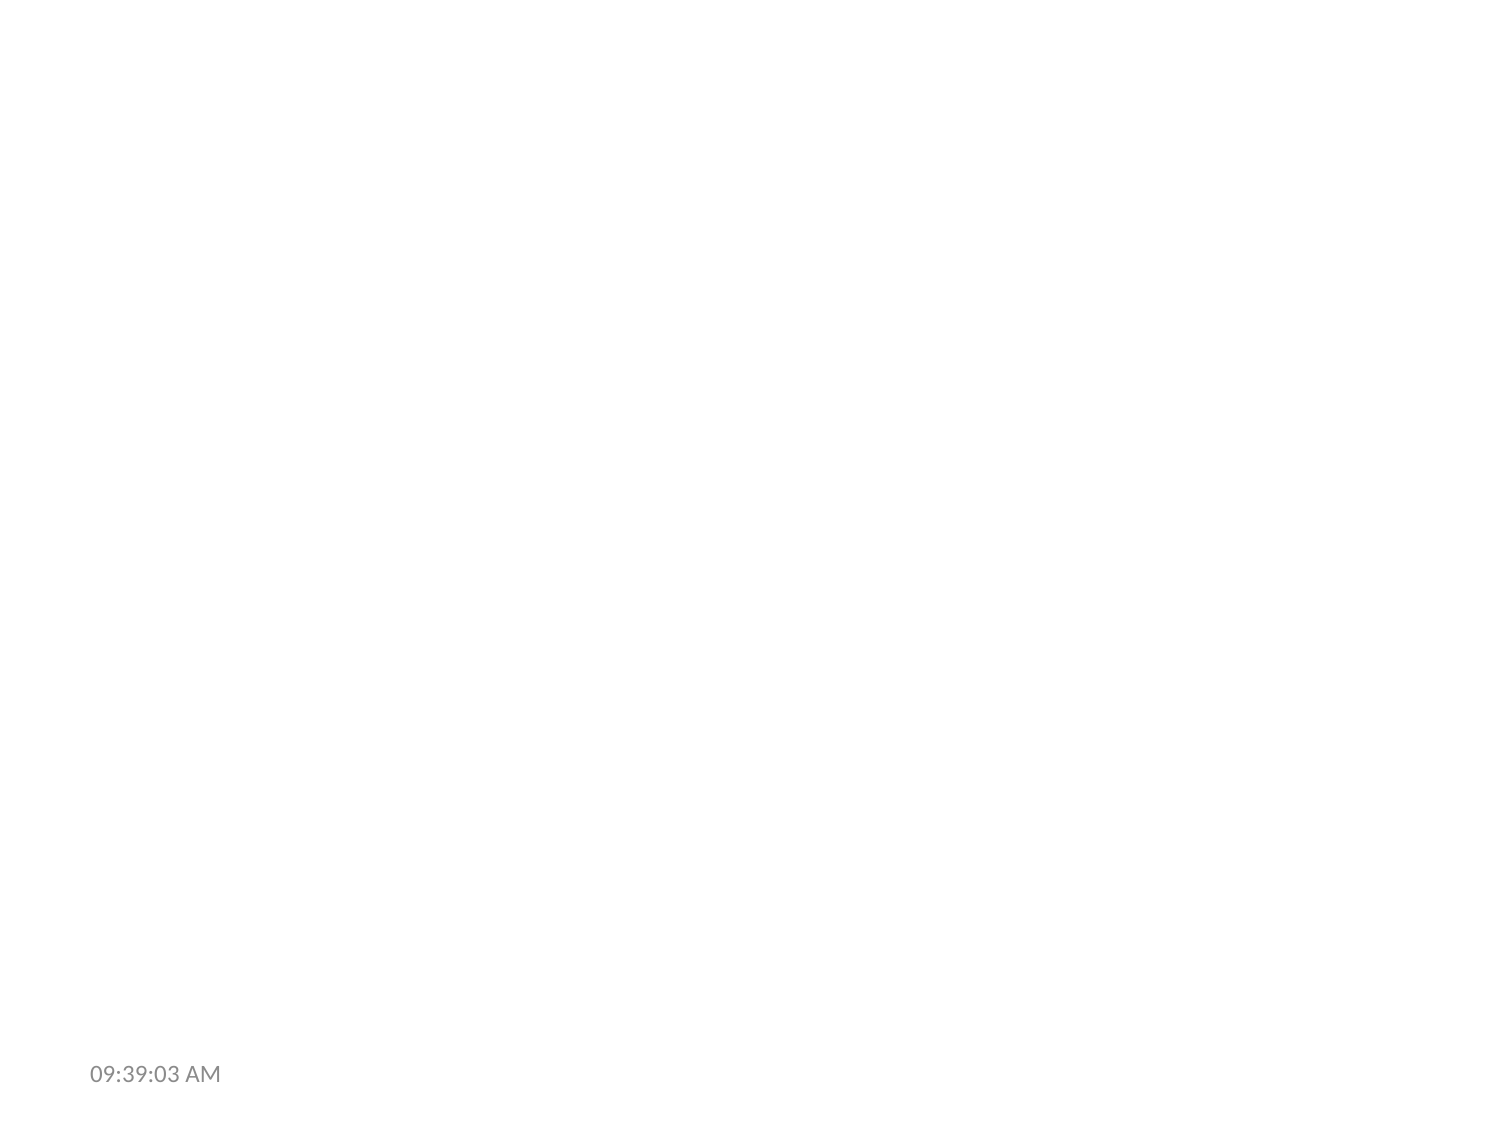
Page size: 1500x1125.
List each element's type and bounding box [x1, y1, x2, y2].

slide_number [75, 1042, 425, 1103]
